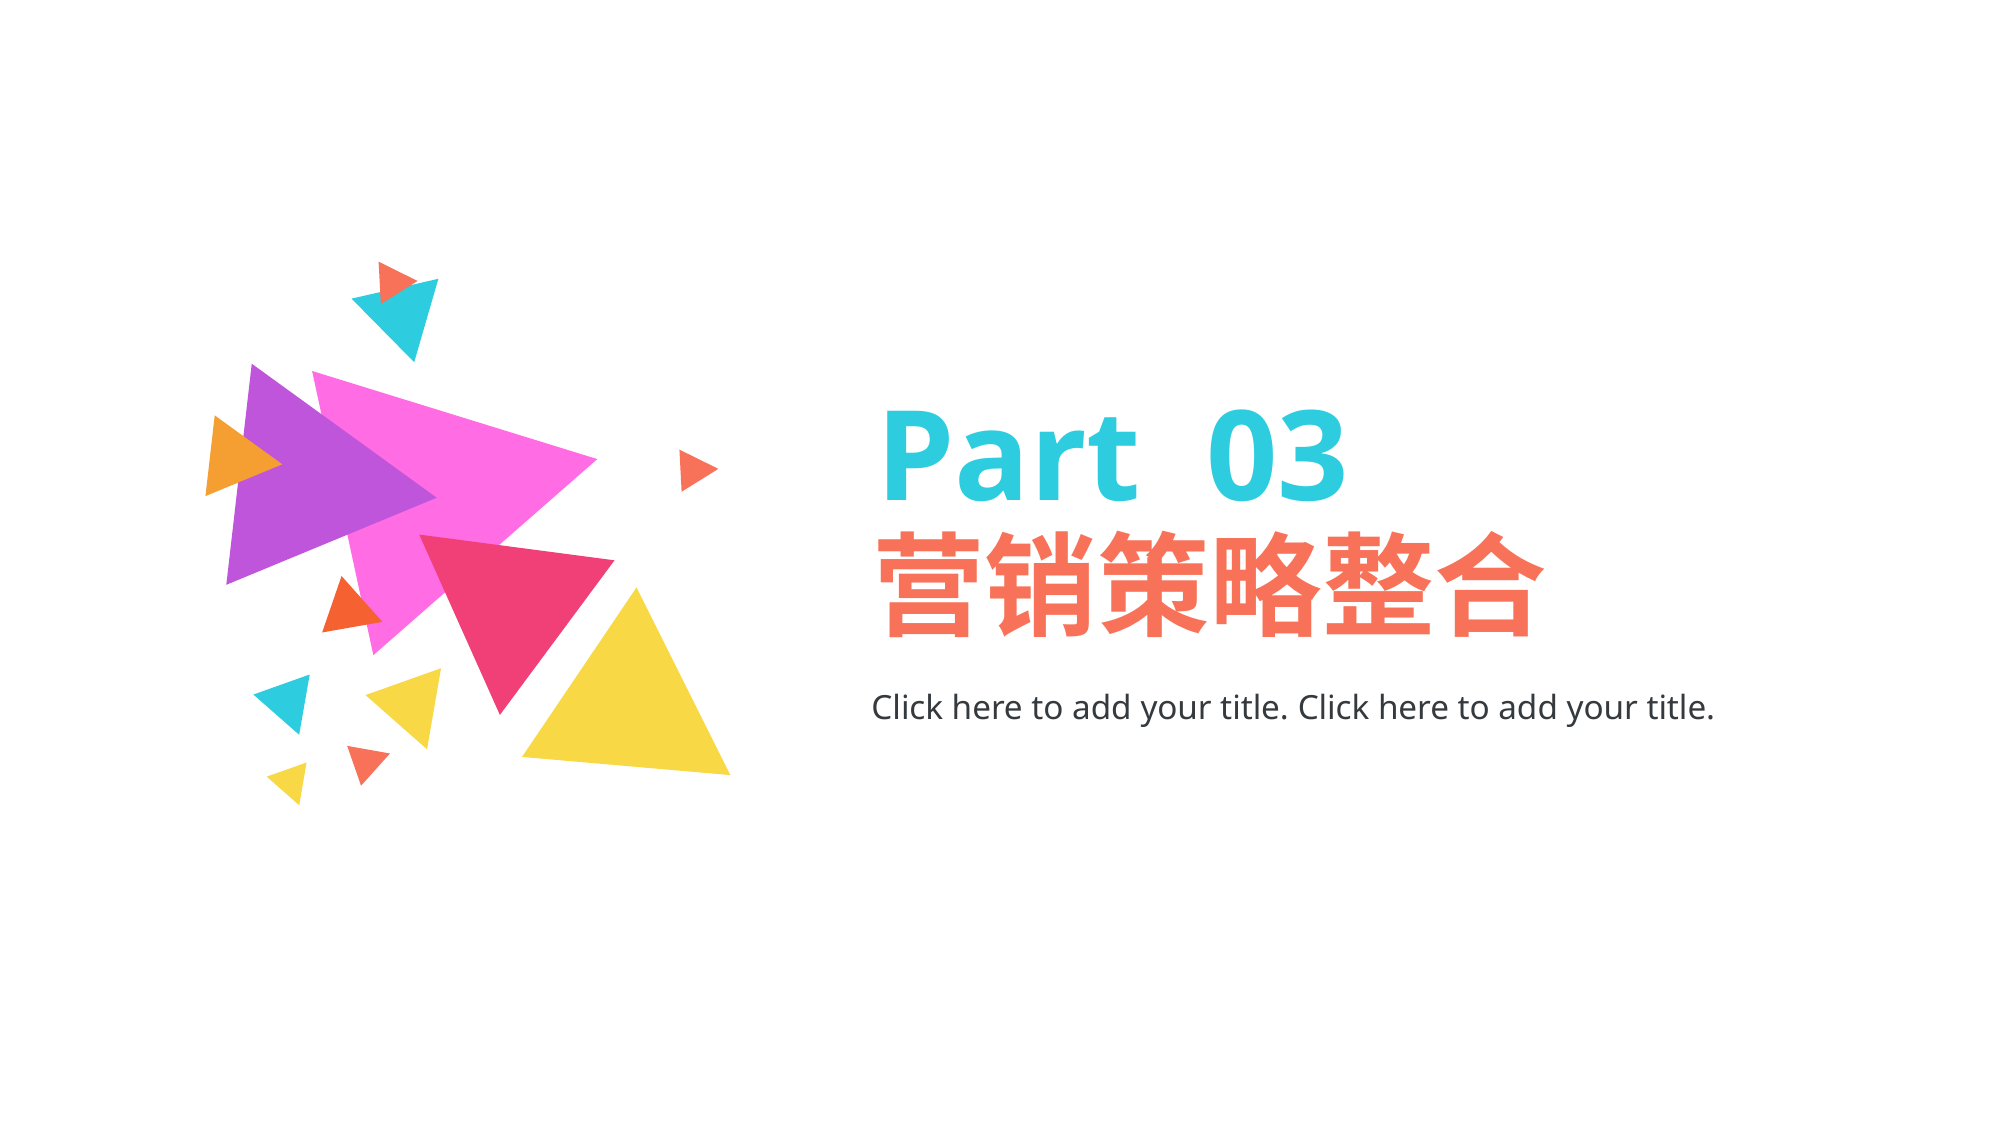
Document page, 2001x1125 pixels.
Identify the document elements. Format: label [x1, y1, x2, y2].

text_box [377, 259, 420, 306]
text_box [251, 672, 312, 737]
text_box [363, 666, 443, 752]
text_box [345, 744, 392, 788]
text_box [310, 369, 600, 658]
text_box [204, 413, 285, 498]
text_box [225, 361, 439, 587]
text_box [417, 533, 617, 717]
text_box [520, 585, 733, 777]
text_box [320, 574, 385, 634]
text_box [349, 277, 440, 365]
text_box [856, 368, 1880, 735]
text_box [678, 447, 721, 494]
text_box [264, 760, 308, 808]
